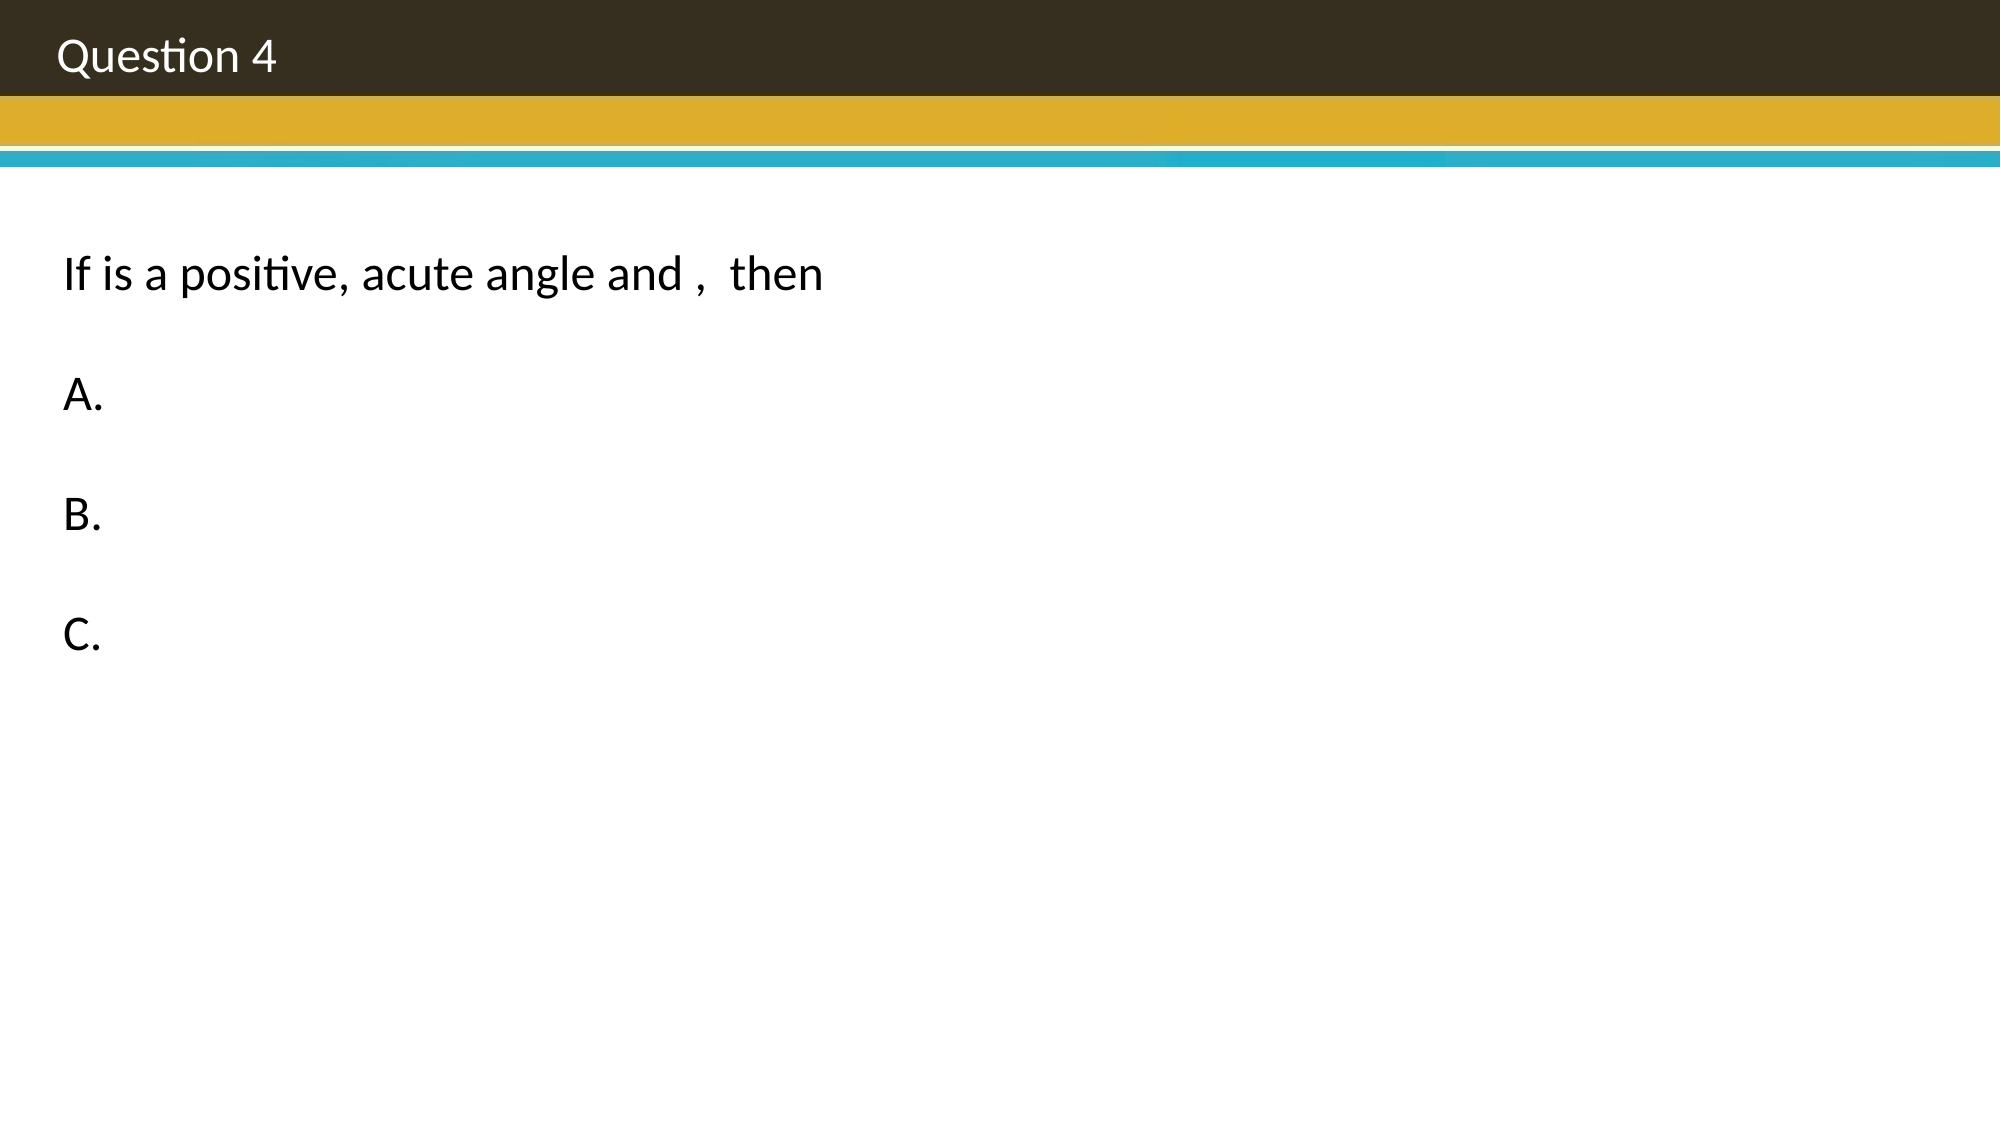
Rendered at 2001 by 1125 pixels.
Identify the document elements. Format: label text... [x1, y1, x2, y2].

picture [0, 0, 2000, 167]
text_box Question 4 [41, 14, 293, 90]
